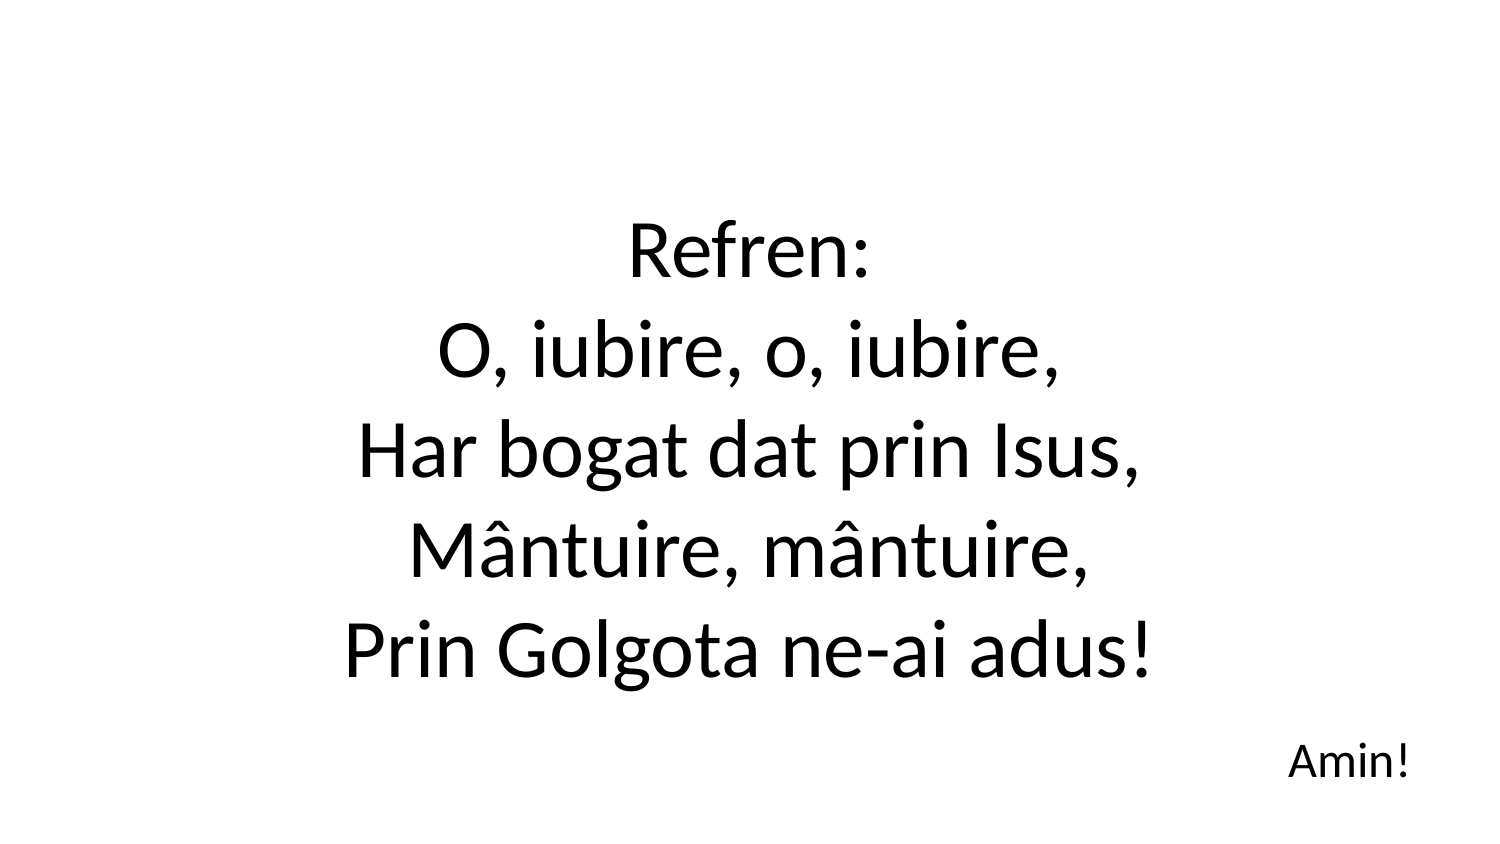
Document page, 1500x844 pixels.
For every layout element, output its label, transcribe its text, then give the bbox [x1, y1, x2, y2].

text_box Refren: O, iubire, o, iubire, Har bogat dat prin Isus, Mântuire, mântuire, Prin Golgota ne-ai adus! [328, 142, 1172, 702]
text_box Amin! [1273, 674, 1427, 795]
